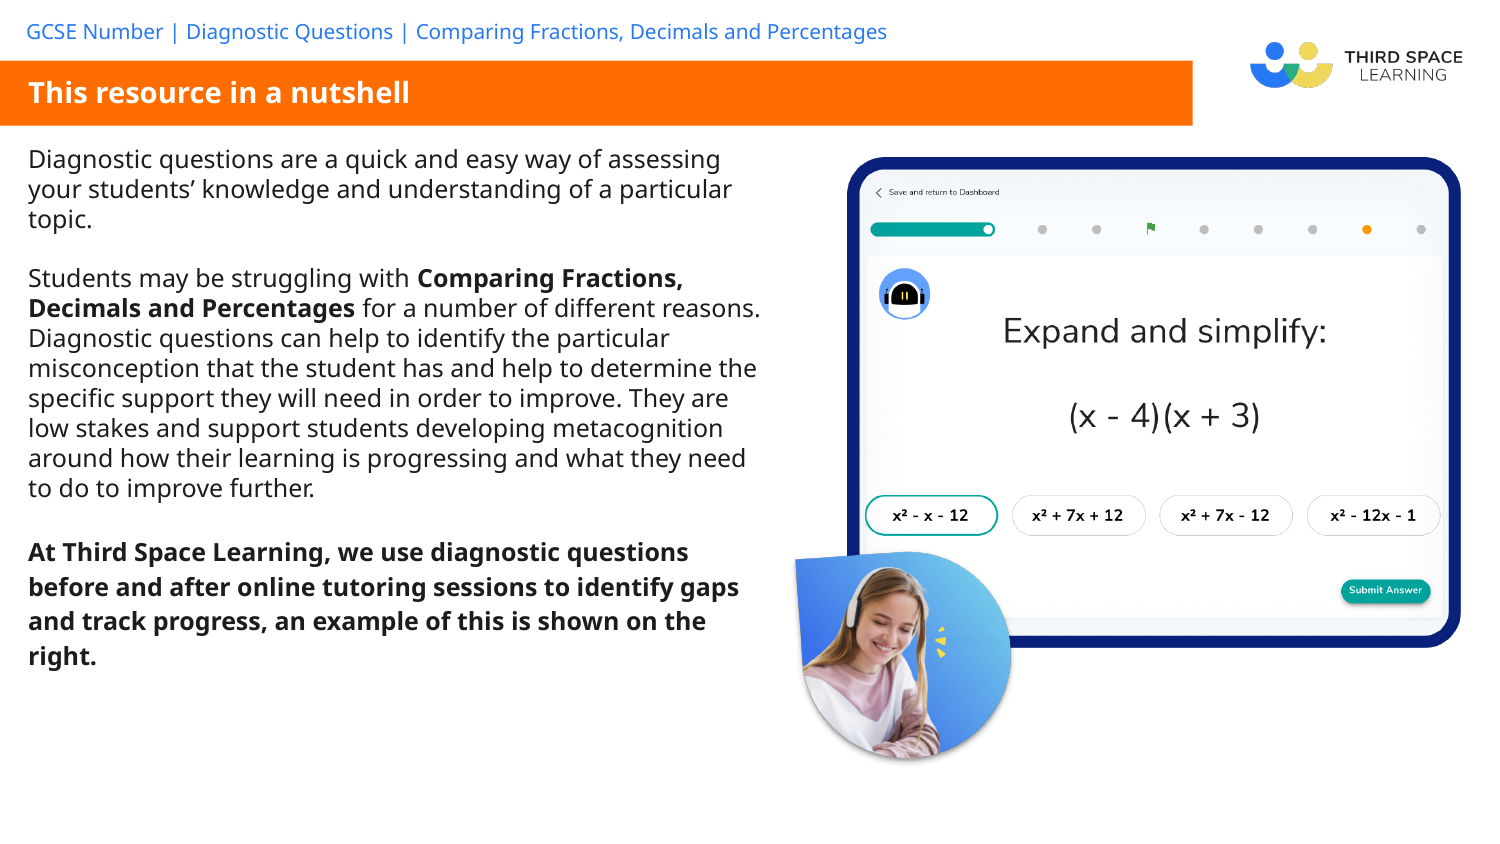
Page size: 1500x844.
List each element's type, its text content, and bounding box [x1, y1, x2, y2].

text_box This resource in a nutshell [13, 59, 551, 125]
text_box Diagnostic questions are a quick and easy way of assessing your students’ knowledge and understanding of a particular topic. Students may be struggling with Comparing Fractions, Decimals and Percentages for a number of different reasons. Diagnostic questions can help to identify the particular misconception that the student has and help to determine the specific support they will need in order to improve. They are low stakes and support students developing metacognition around how their learning is progressing and what they need to do to improve further. At Third Space Learning, we use diagnostic questions before and after online tutoring sessions to identify gaps and track progress, an example of this is shown on the right. [13, 157, 780, 785]
picture [777, 157, 1461, 787]
picture [1250, 33, 1465, 99]
